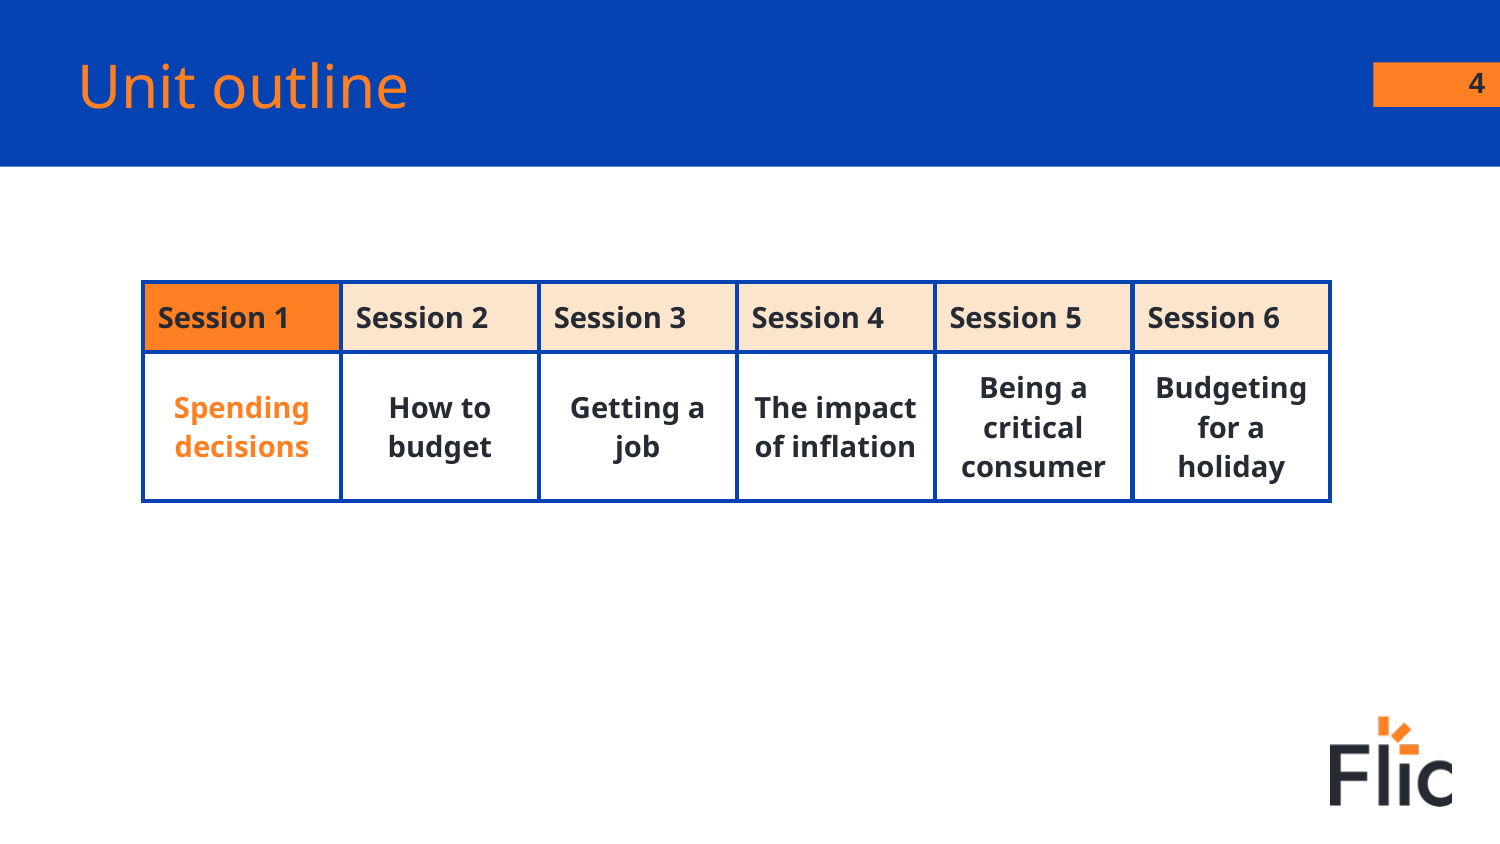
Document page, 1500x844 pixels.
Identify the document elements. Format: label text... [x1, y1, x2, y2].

table_header Session 5 [937, 284, 1130, 350]
title Unit outline [62, 41, 1331, 127]
table_cell How to budget [343, 354, 537, 499]
table_cell Getting a job [541, 354, 735, 499]
table_header Session 2 [343, 284, 537, 350]
table_cell Budgeting for a holiday [1135, 354, 1328, 499]
table_cell Being a critical consumer [937, 354, 1130, 499]
table_cell The impact of inflation [739, 354, 933, 499]
table_header Session 1 [145, 284, 339, 350]
slide_number 4 [1410, 49, 1500, 115]
table_header Session 3 [541, 284, 735, 350]
table_cell Spending decisions [145, 354, 339, 499]
picture [1330, 716, 1452, 807]
table_header Session 6 [1135, 284, 1328, 350]
table_header Session 4 [739, 284, 933, 350]
